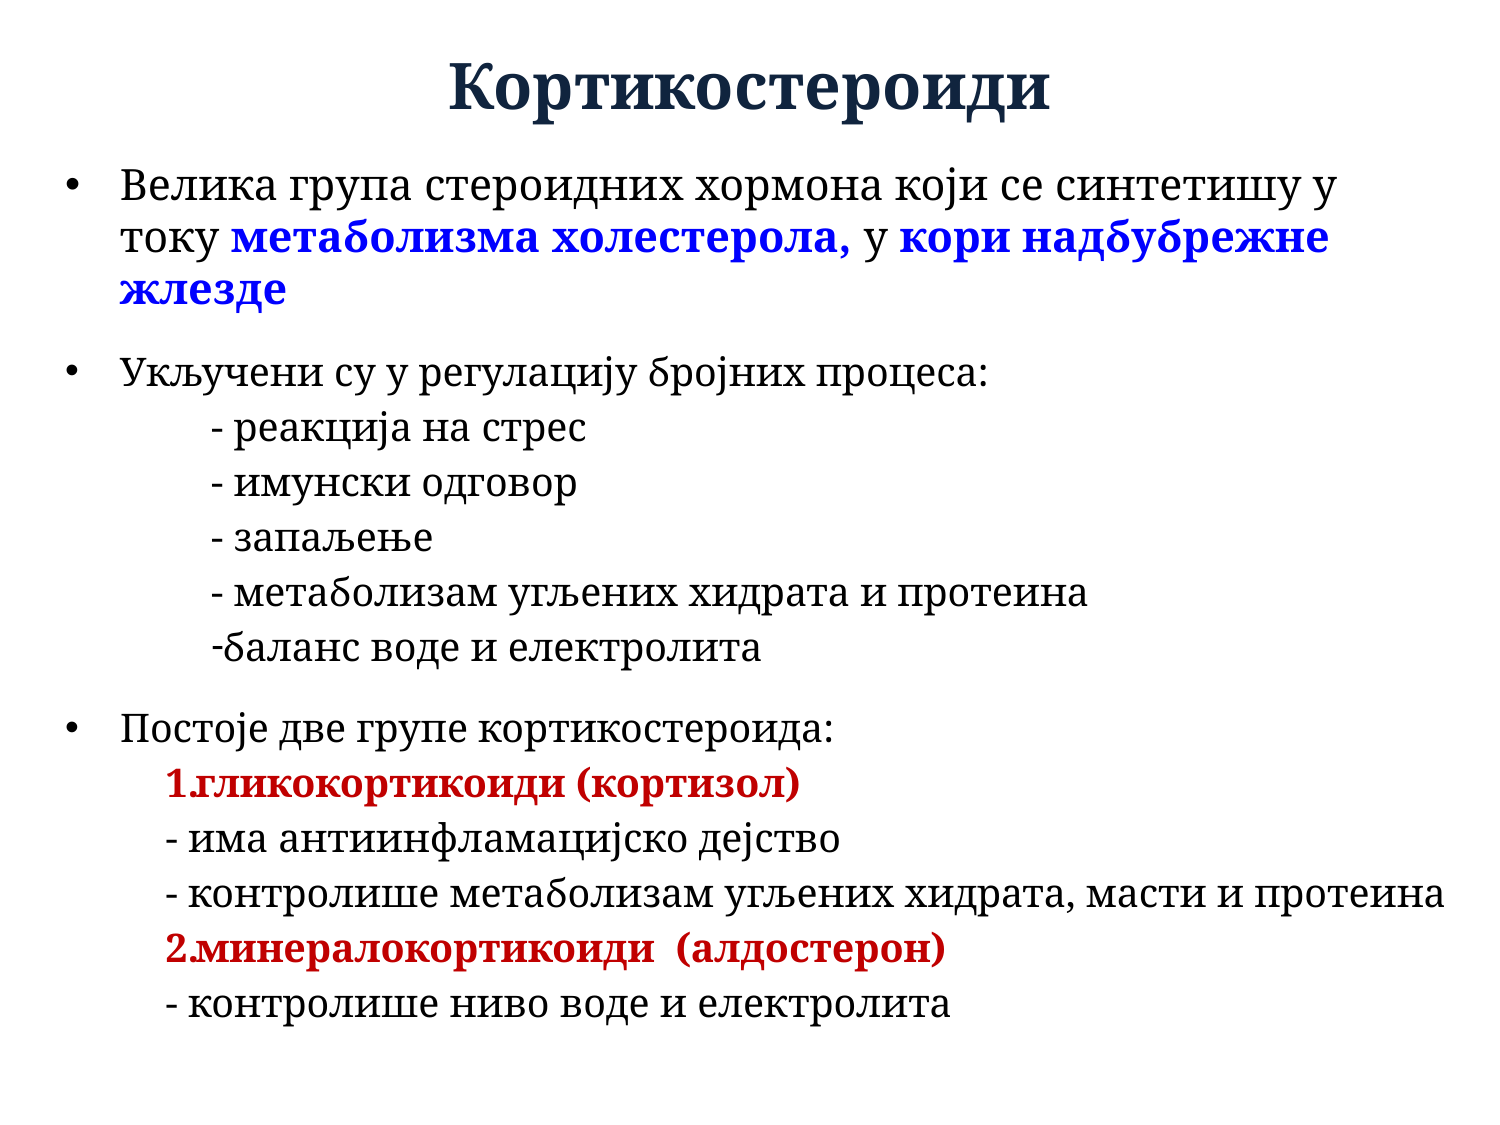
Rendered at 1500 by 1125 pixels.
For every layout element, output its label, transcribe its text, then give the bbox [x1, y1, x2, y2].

list Велика група стероидних хормона који се синтетишу у току метаболизма холестерола, у кори надбубрежне жлезде Укључени су у регулацију бројних процеса: - реакција на стрес - имунски одговор - запаљење - метаболизам угљених хидрата и протеина баланс воде и електролита Постоје две групе кортикостероида: гликокортикоиди (кортизол) - има антиинфламацијско дејство - контролише метаболизам угљених хидрата, масти и протеина минералокортикоиди (алдостерон) - контролише ниво воде и електролита [50, 149, 1463, 1075]
title Кортикостероиди [75, 37, 1425, 130]
